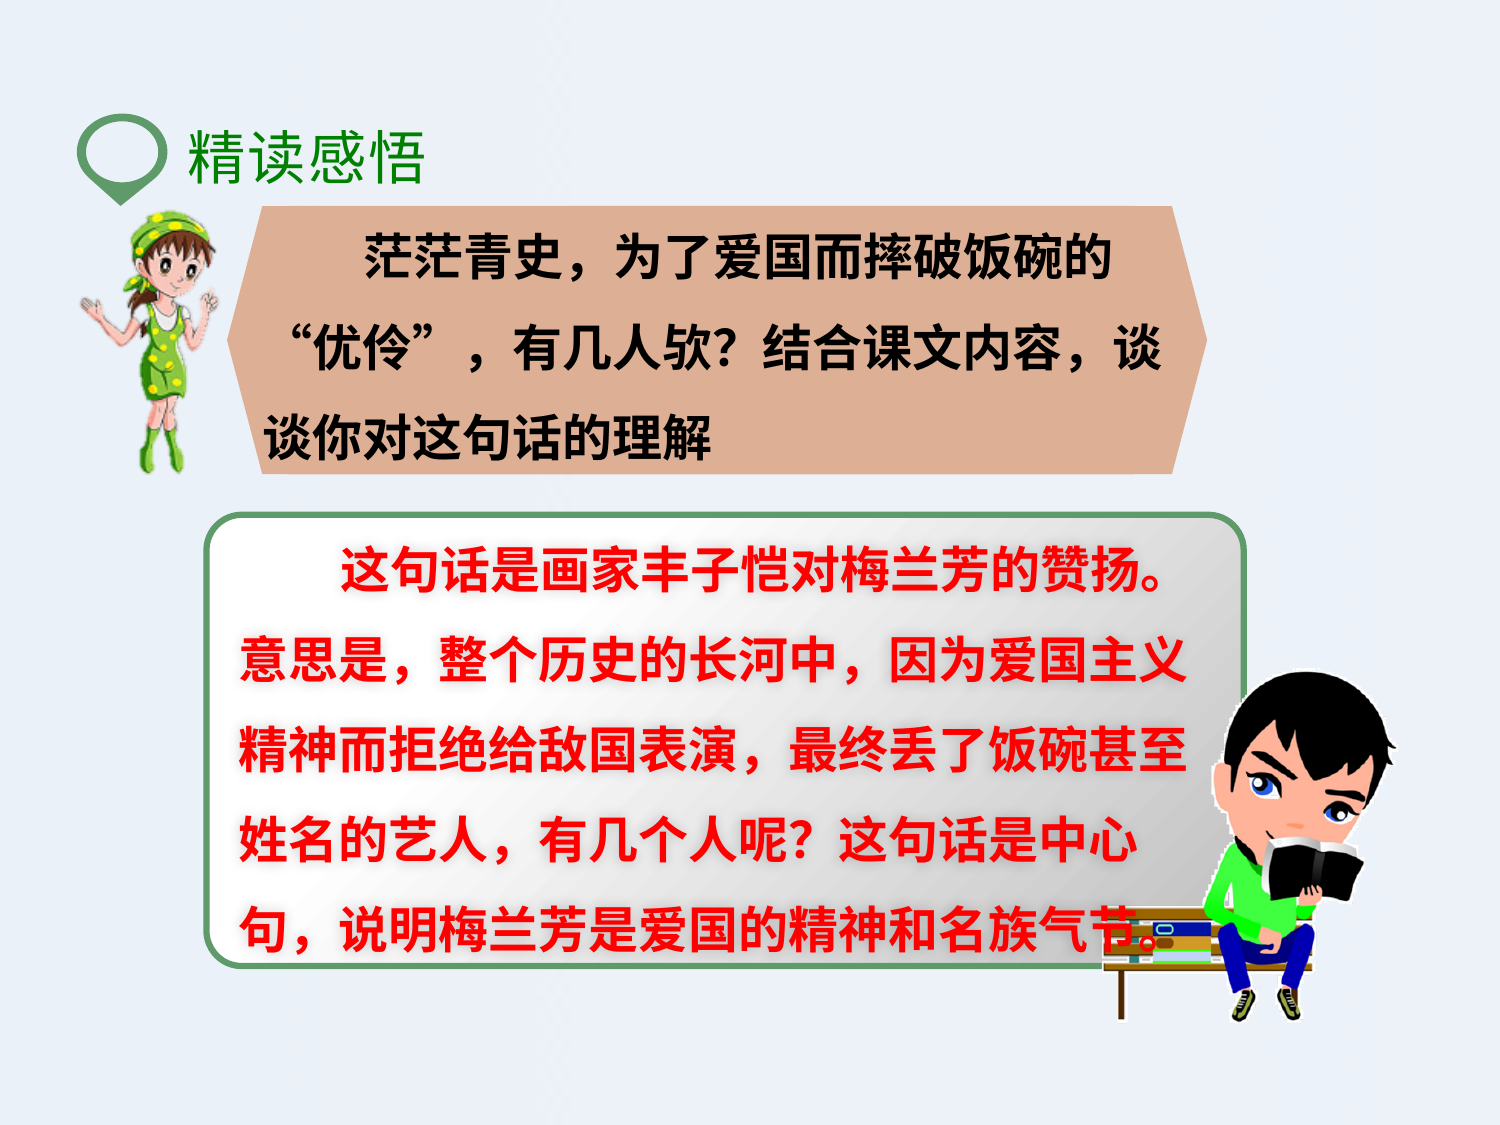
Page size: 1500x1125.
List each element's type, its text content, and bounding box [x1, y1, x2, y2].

text_box 这句话是画家丰子恺对梅兰芳的赞扬。意思是，整个历史的长河中，因为爱国主义精神而拒绝给敌国表演，最终丢了饭碗甚至姓名的艺人，有几个人呢？这句话是中心句，说明梅兰芳是爱国的精神和名族气节。 [223, 500, 1208, 966]
picture [0, 0, 1500, 1125]
text_box 茫茫青史，为了爱国而摔破饭碗的“优伶”，有几人欤？结合课文内容，谈谈你对这句话的理解 [247, 174, 1227, 475]
text_box [206, 527, 216, 647]
text_box [206, 647, 216, 955]
text_box [228, 264, 247, 417]
text_box [1213, 515, 1244, 668]
text_box 精读感悟 [0, 113, 615, 199]
